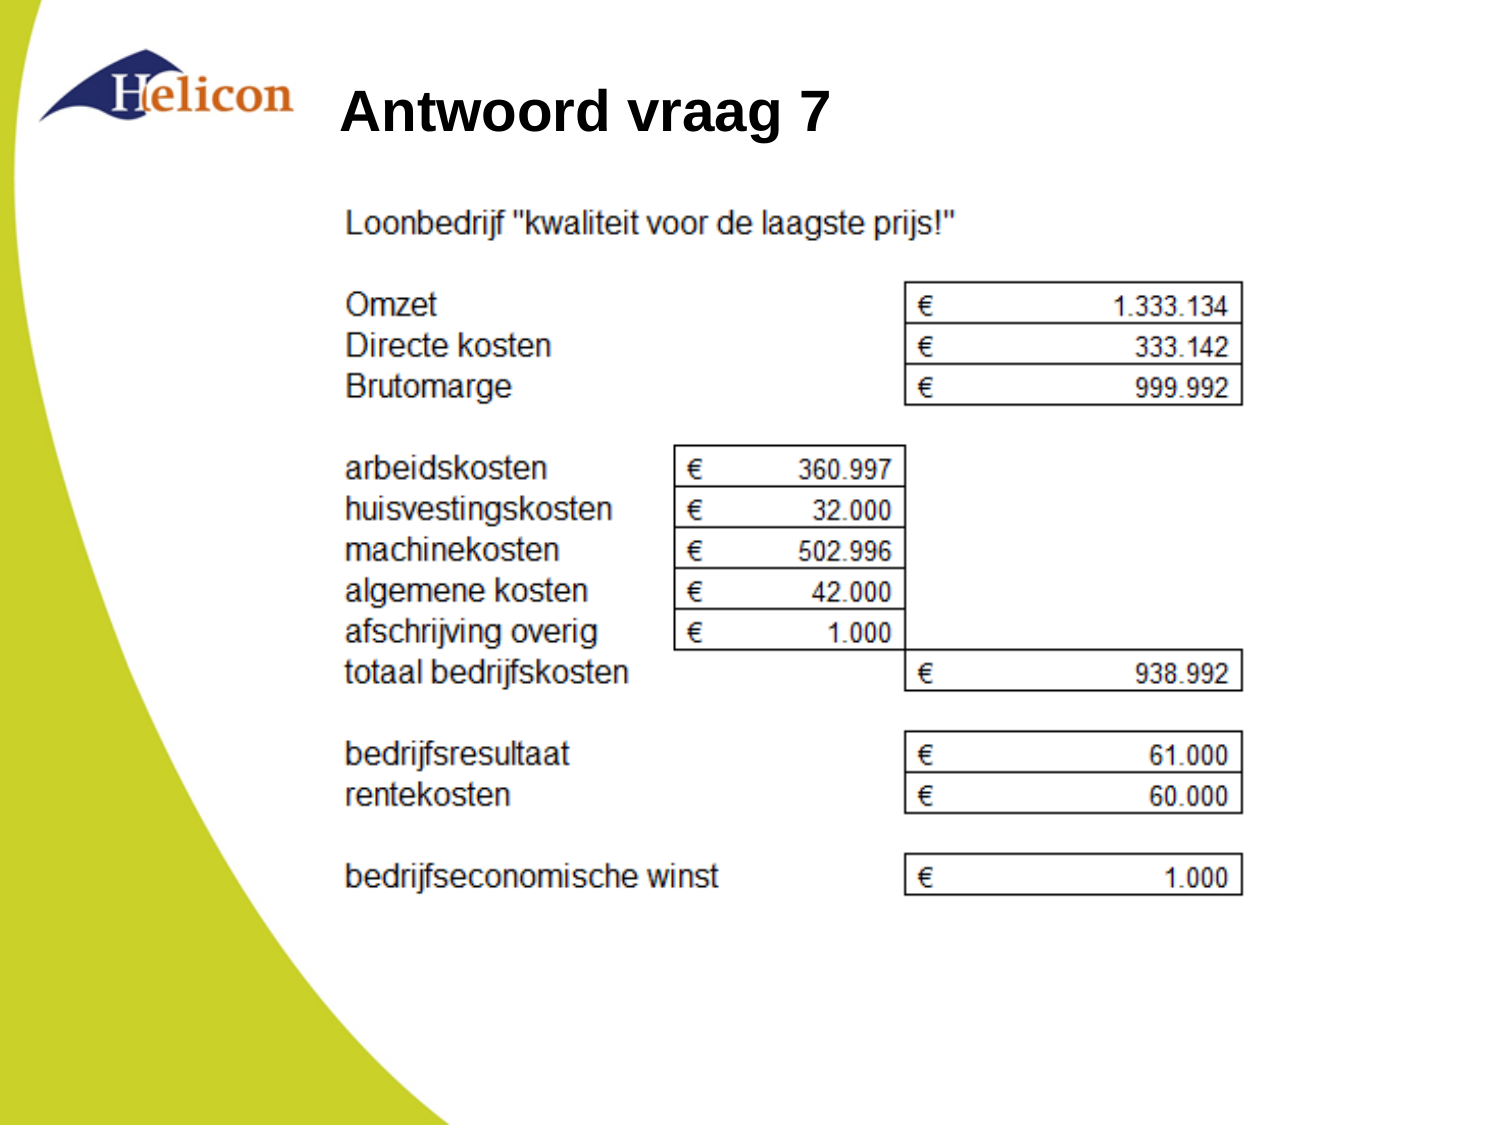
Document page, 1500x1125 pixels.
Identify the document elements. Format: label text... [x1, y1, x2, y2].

picture [0, 0, 1500, 1125]
title Antwoord vraag 7 [324, 54, 1415, 161]
